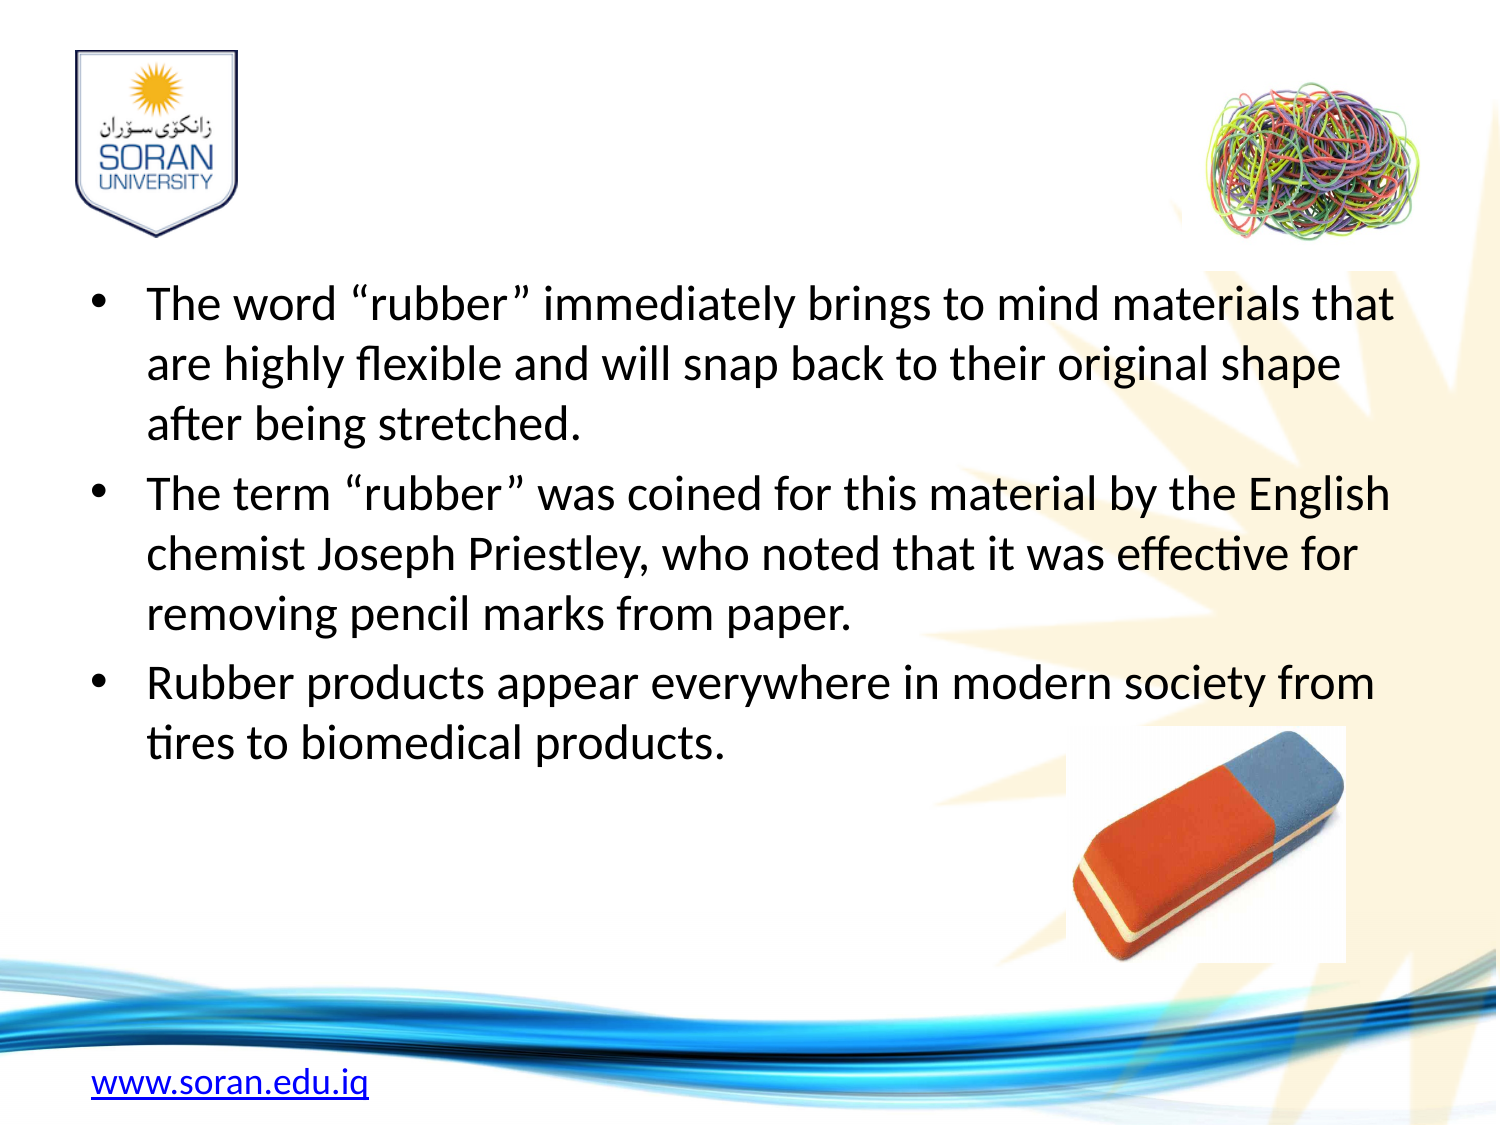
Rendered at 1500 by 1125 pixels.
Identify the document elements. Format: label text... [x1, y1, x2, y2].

picture [75, 50, 238, 238]
picture [0, 37, 1500, 1125]
picture [1066, 726, 1347, 963]
list The word “rubber” immediately brings to mind materials that are highly flexible and will snap back to their original shape after being stretched. The term “rubber” was coined for this material by the English chemist Joseph Priestley, who noted that it was effective for removing pencil marks from paper. Rubber products appear everywhere in modern society from tires to biomedical products. [75, 262, 1425, 1005]
